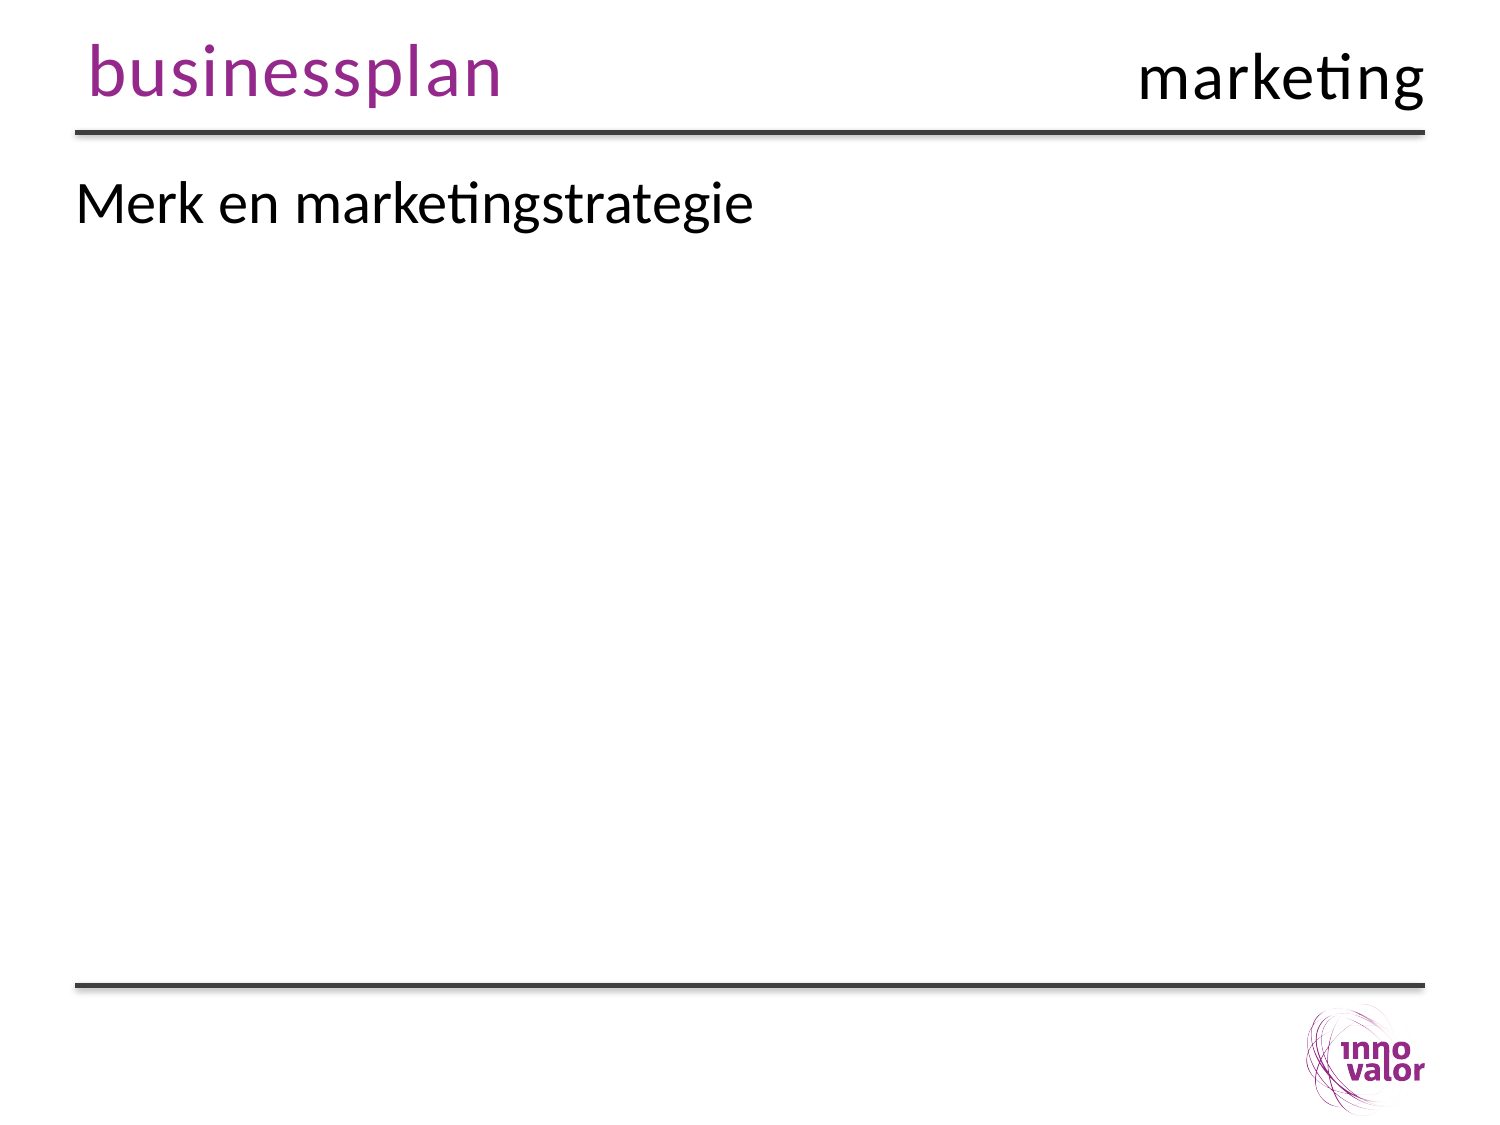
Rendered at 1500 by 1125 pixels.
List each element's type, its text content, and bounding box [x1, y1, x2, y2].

picture [1306, 1004, 1425, 1116]
text_box marketing [786, 33, 1425, 113]
title Merk en marketingstrategie [75, 152, 1425, 246]
